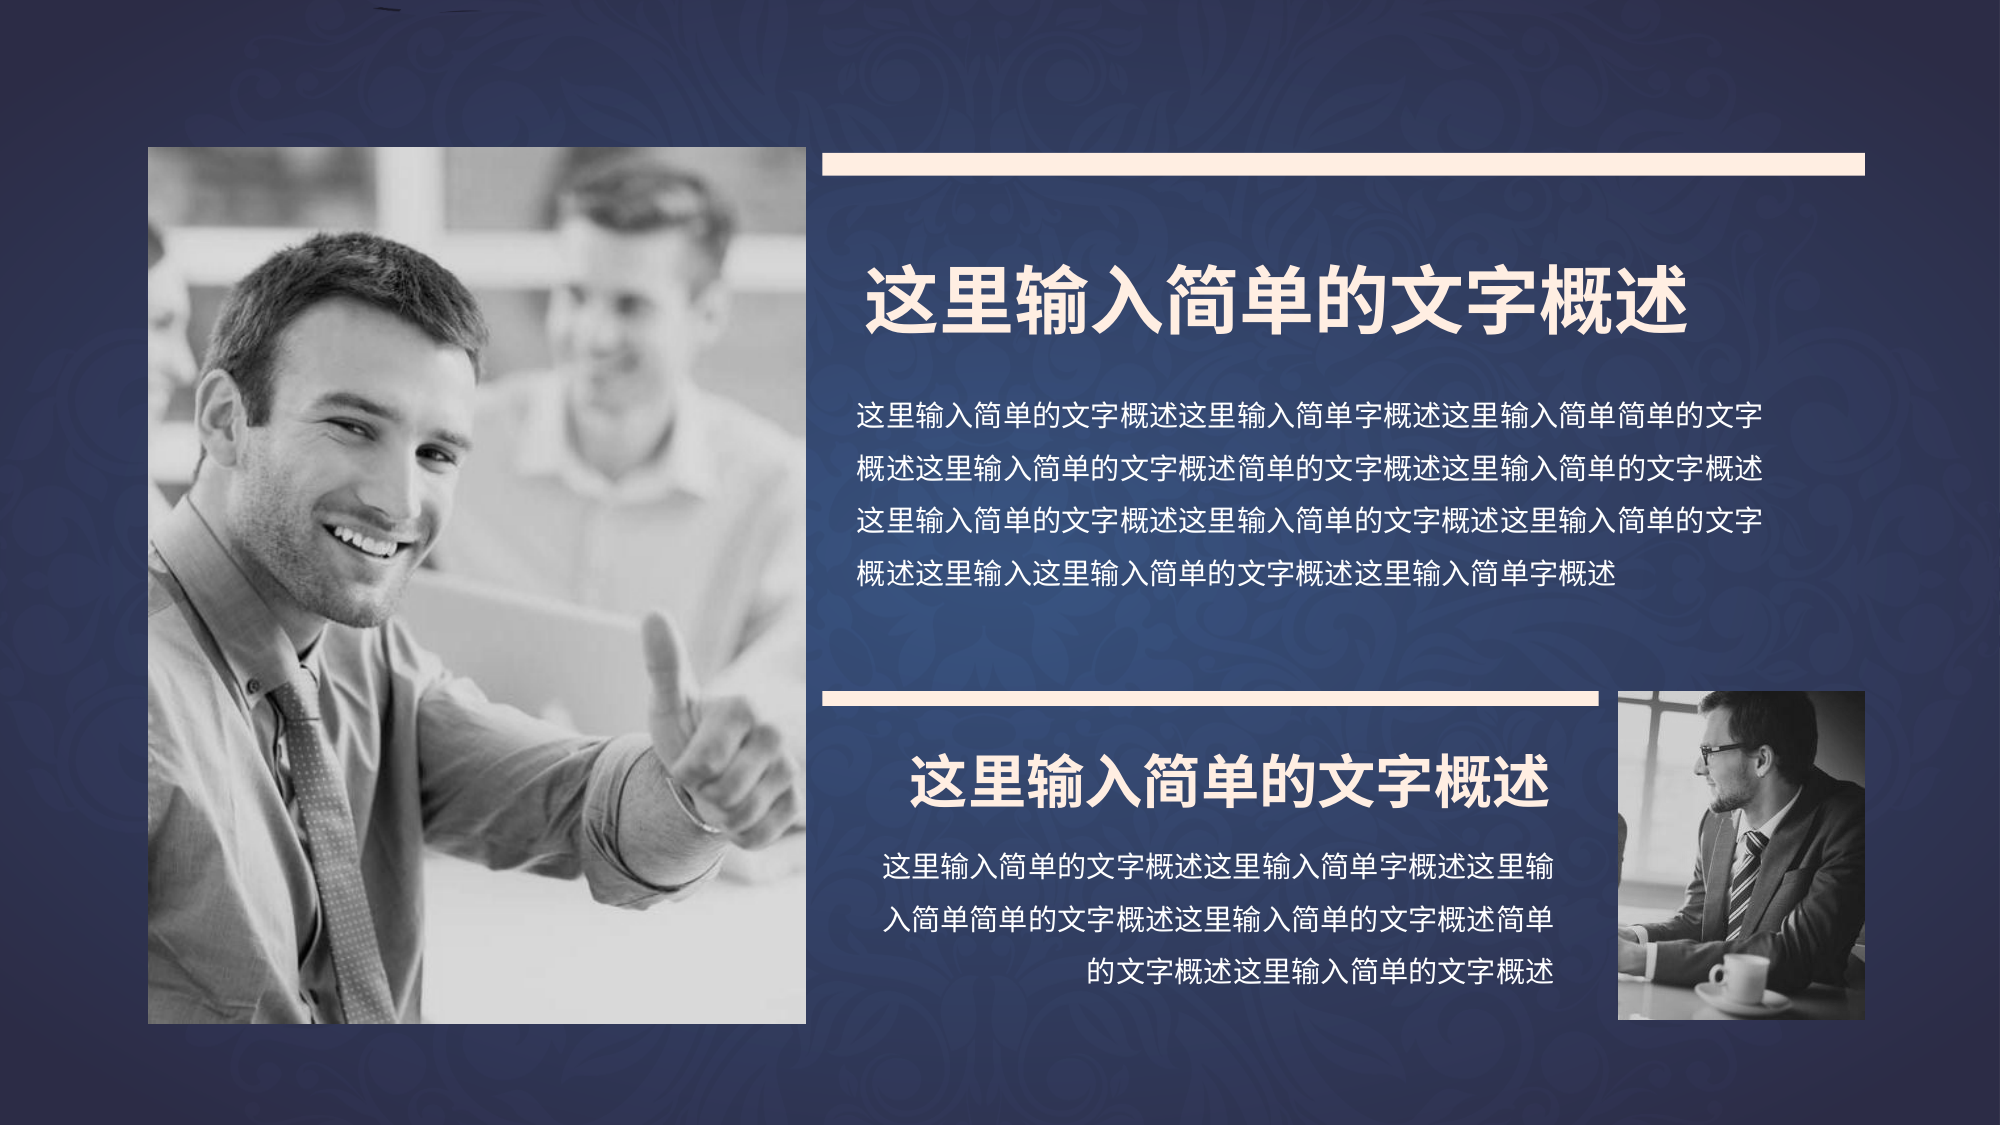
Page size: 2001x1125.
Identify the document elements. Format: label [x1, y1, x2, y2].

text_box [822, 691, 1599, 1020]
text_box [822, 152, 1865, 659]
picture [0, 0, 2000, 1125]
